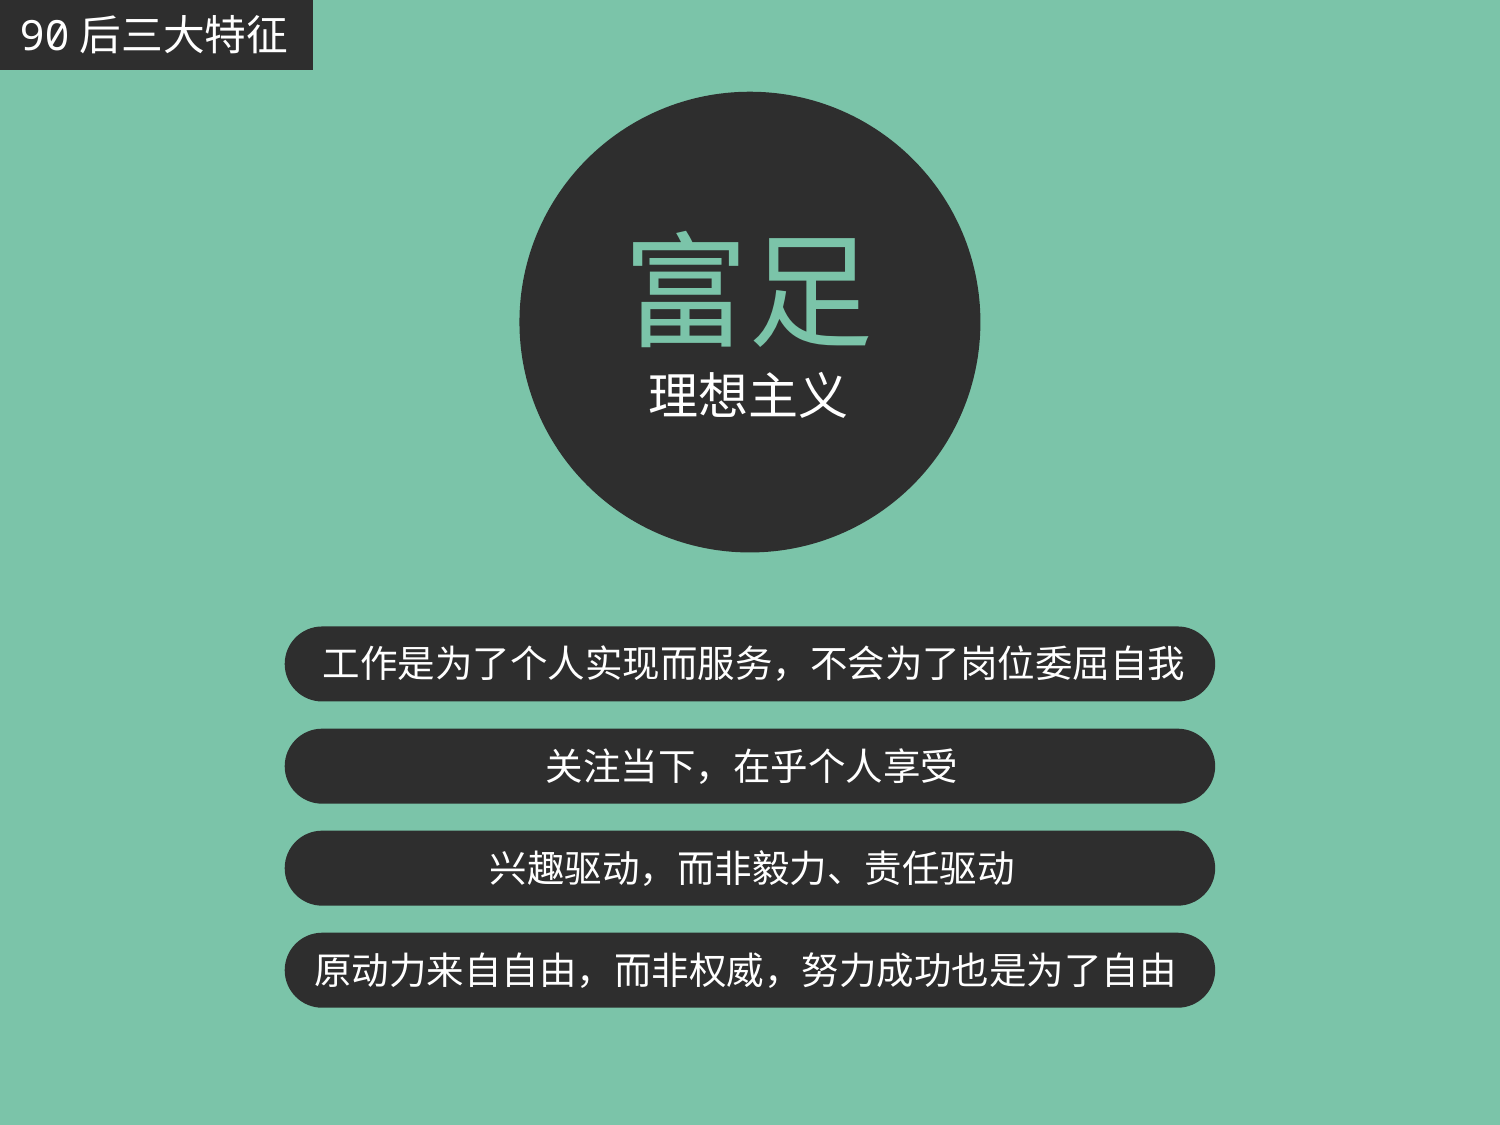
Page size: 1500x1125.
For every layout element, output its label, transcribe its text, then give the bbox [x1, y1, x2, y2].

text_box 原动力来自自由，而非权威，努力成功也是为了自由 [314, 954, 1178, 999]
text_box 工作是为了个人实现而服务，不会为了岗位委屈自我 [322, 647, 1186, 693]
text_box [282, 726, 1218, 806]
text_box [282, 624, 1218, 704]
text_box 兴趣驱动，而非毅力、责任驱动 [489, 852, 1016, 897]
text_box [517, 89, 983, 555]
text_box 关注当下，在乎个人享受 [545, 749, 959, 795]
text_box 富足 [624, 237, 875, 370]
text_box [282, 828, 1218, 908]
text_box [0, 0, 1500, 1125]
text_box [0, 0, 315, 72]
text_box [282, 930, 1218, 1010]
text_box 90后三大特征 [19, 16, 289, 66]
text_box 理想主义 [648, 374, 849, 433]
